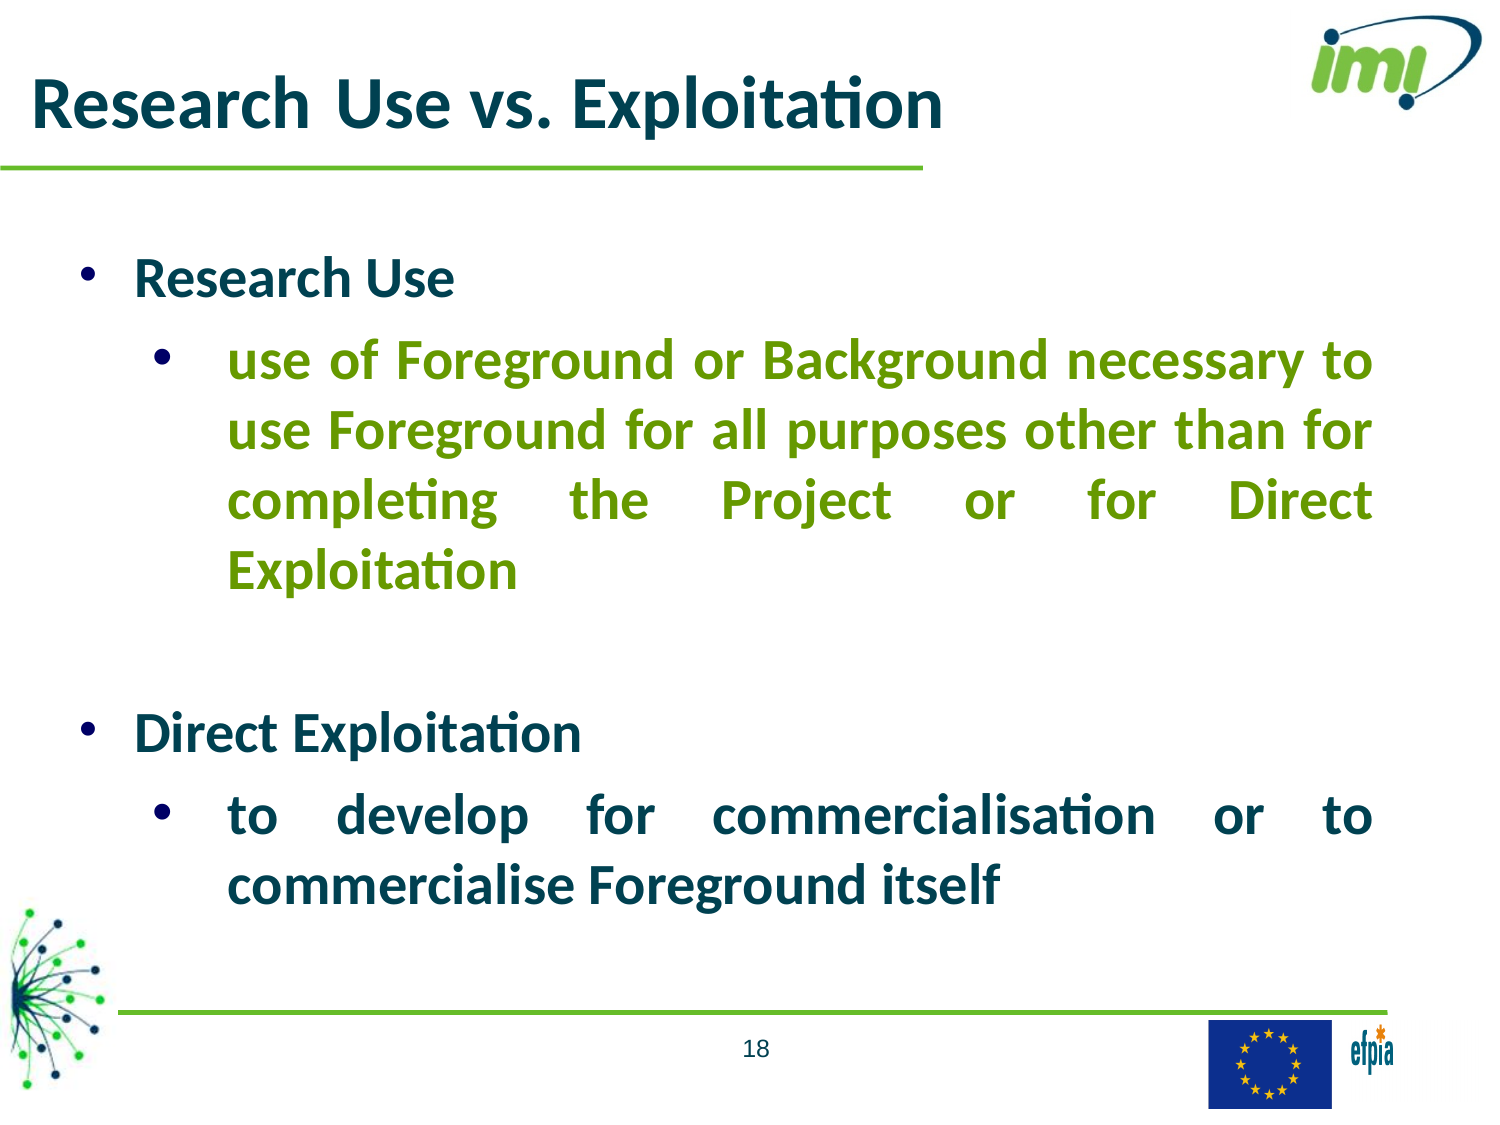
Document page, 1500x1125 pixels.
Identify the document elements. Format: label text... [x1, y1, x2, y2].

picture [1290, 9, 1486, 68]
footer 18 [362, 1025, 1150, 1100]
text_box [0, 68, 1500, 206]
text_box Research Use vs. Exploitation [16, 37, 1166, 154]
text_box Research Use use of Foreground or Background necessary to use Foreground for all purposes other than for completing the Project or for Direct Exploitation Direct Exploitation to develop for commercialisation or to commercialise Foreground itself [77, 239, 1374, 898]
picture [1348, 1020, 1479, 1102]
picture [0, 855, 118, 1099]
